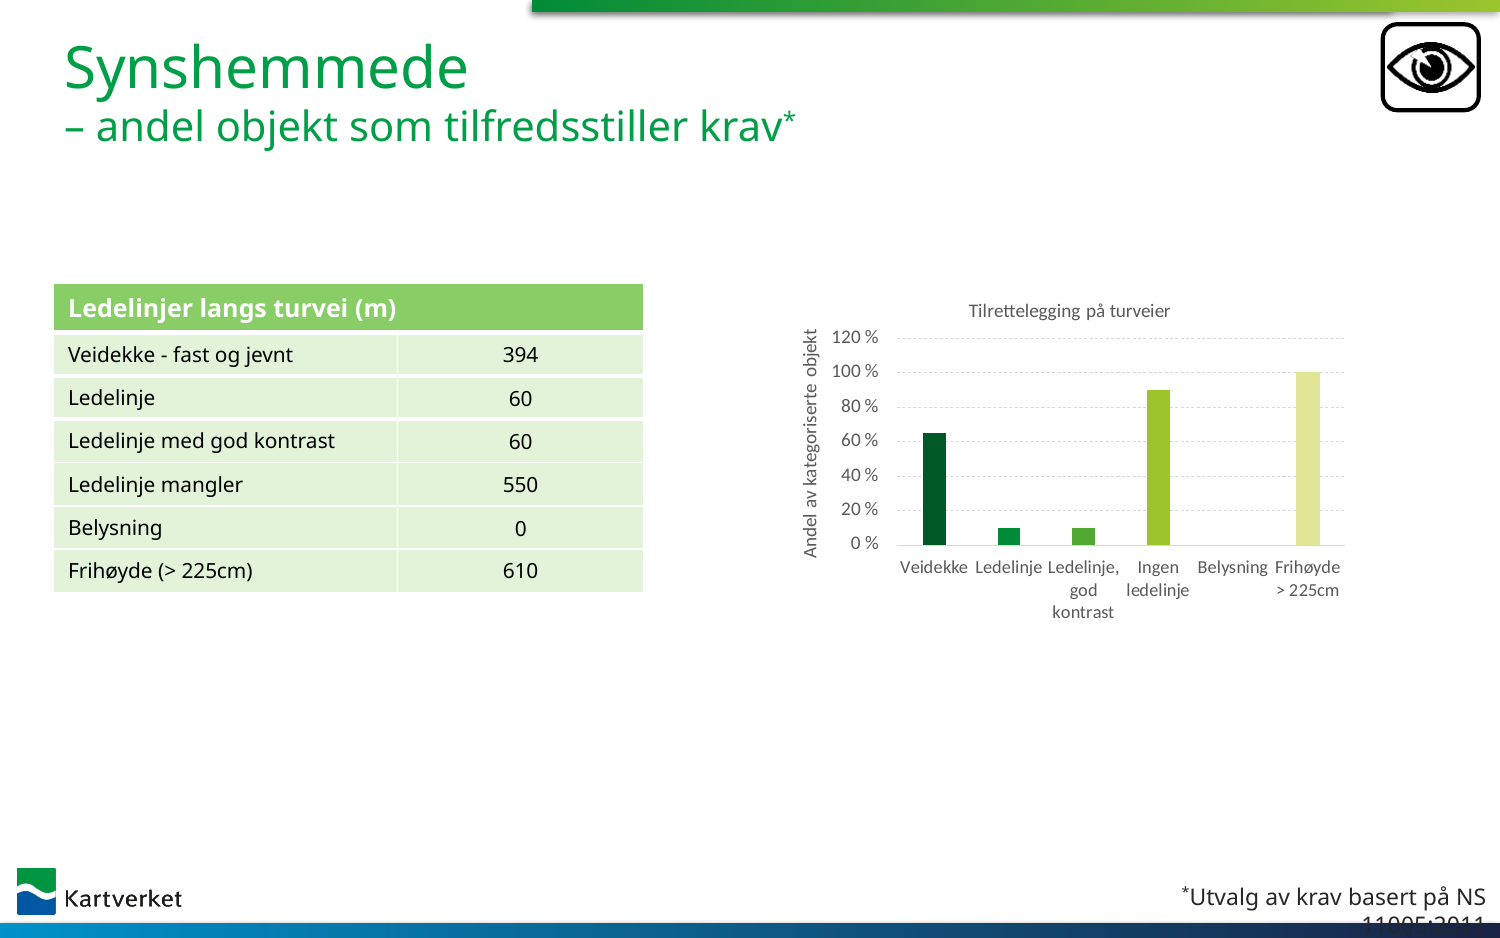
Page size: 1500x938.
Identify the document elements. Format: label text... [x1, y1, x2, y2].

table_cell Belysning [54, 507, 397, 548]
table_cell Ledelinje mangler [54, 463, 397, 505]
table_cell 550 [398, 463, 643, 505]
table_cell 60 [398, 421, 643, 462]
text_box Synshemmede – andel objekt som tilfredsstiller krav* [49, 24, 1431, 158]
table_cell 60 [398, 378, 643, 417]
table_header Ledelinjer langs turvei (m) [54, 284, 643, 330]
table_cell Ledelinje med god kontrast [54, 421, 397, 462]
table_cell 394 [398, 335, 643, 374]
table_cell Ledelinje [54, 378, 397, 417]
text_box *Utvalg av krav basert på NS 11005:2011 [1068, 873, 1500, 938]
picture [791, 291, 1348, 630]
table_cell 610 [398, 550, 643, 592]
table_cell Frihøyde (> 225cm) [54, 550, 397, 592]
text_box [1382, 24, 1480, 111]
table_cell 0 [398, 507, 643, 548]
table_cell Veidekke - fast og jevnt [54, 335, 397, 374]
